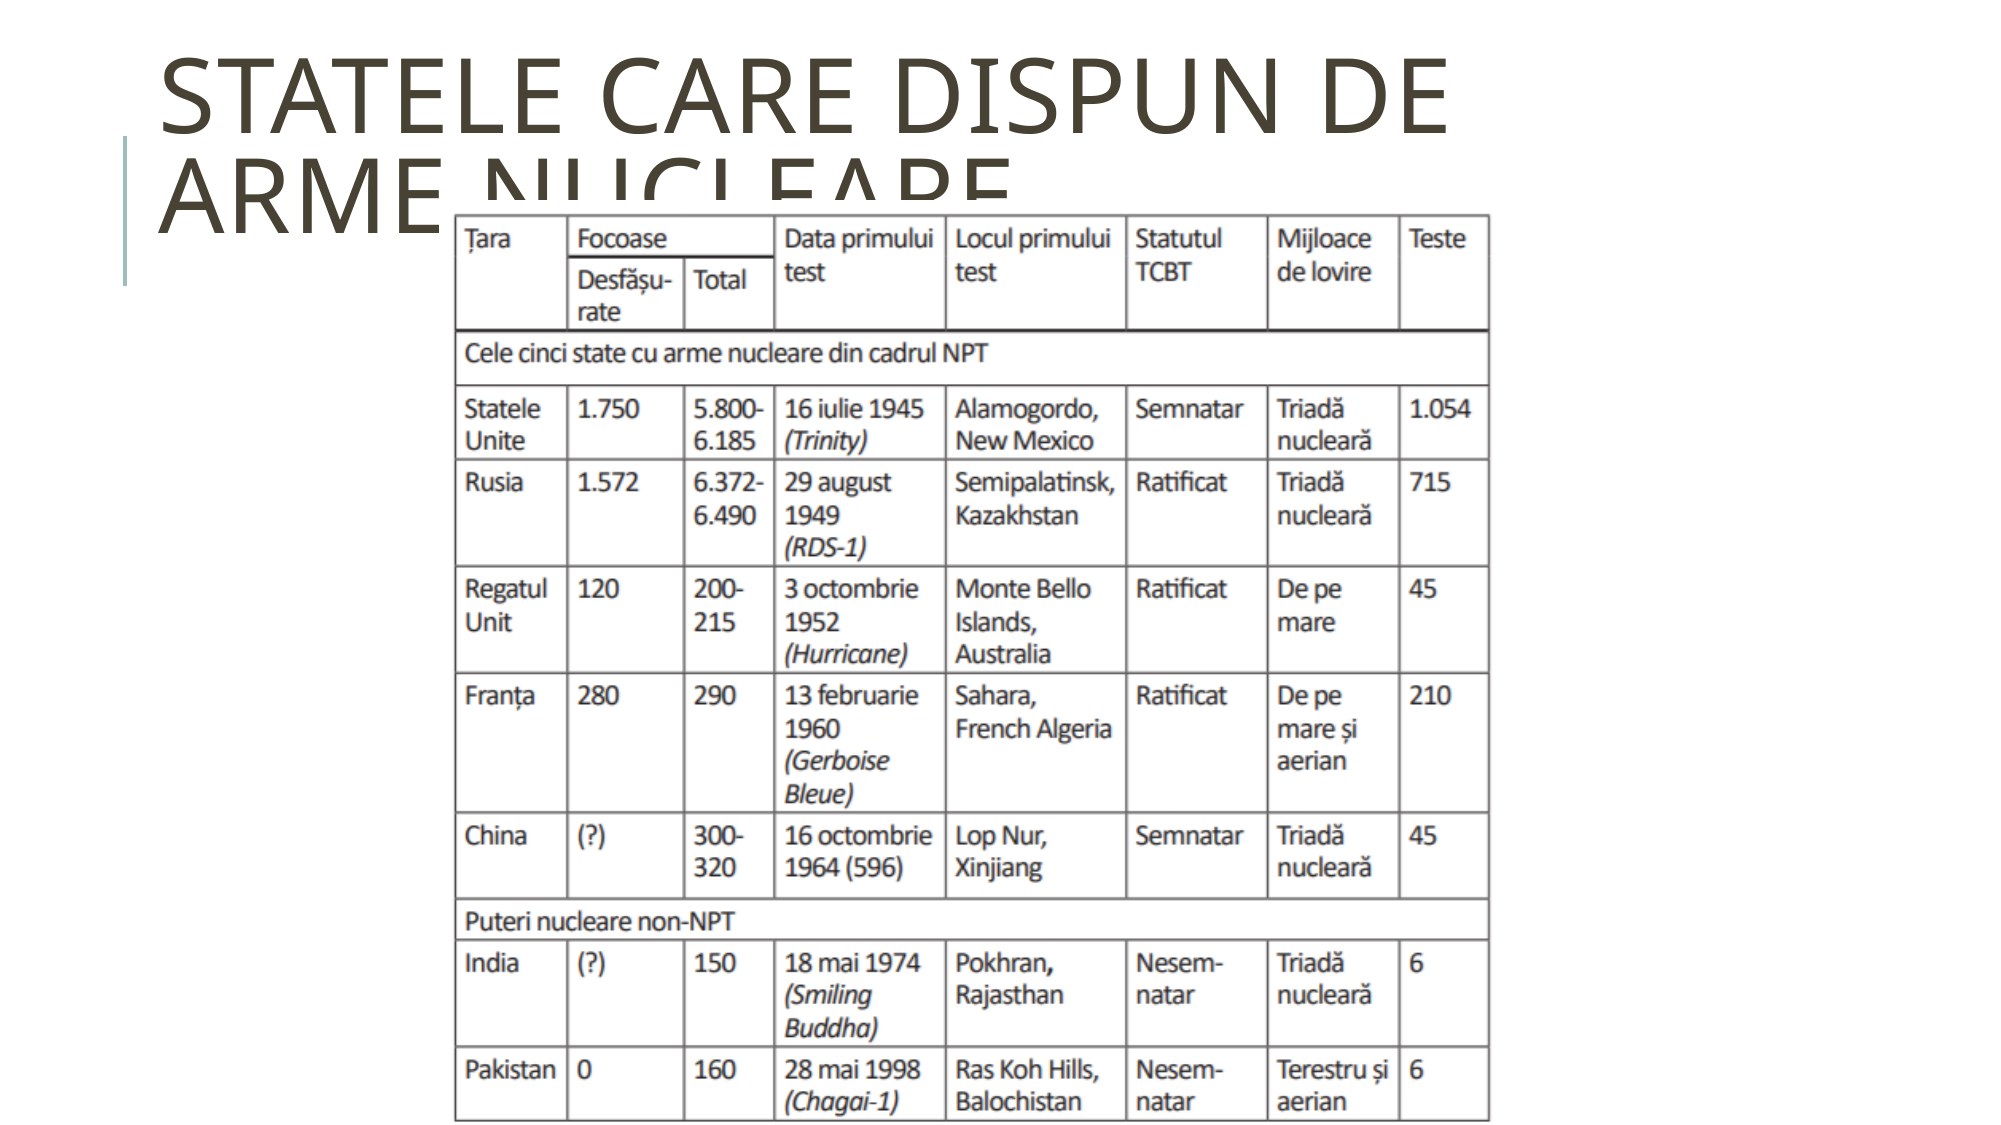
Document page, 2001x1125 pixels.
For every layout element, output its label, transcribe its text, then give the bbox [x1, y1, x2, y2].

title Statele care dispun de arme nucleare [143, 30, 1738, 277]
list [439, 199, 1557, 1125]
